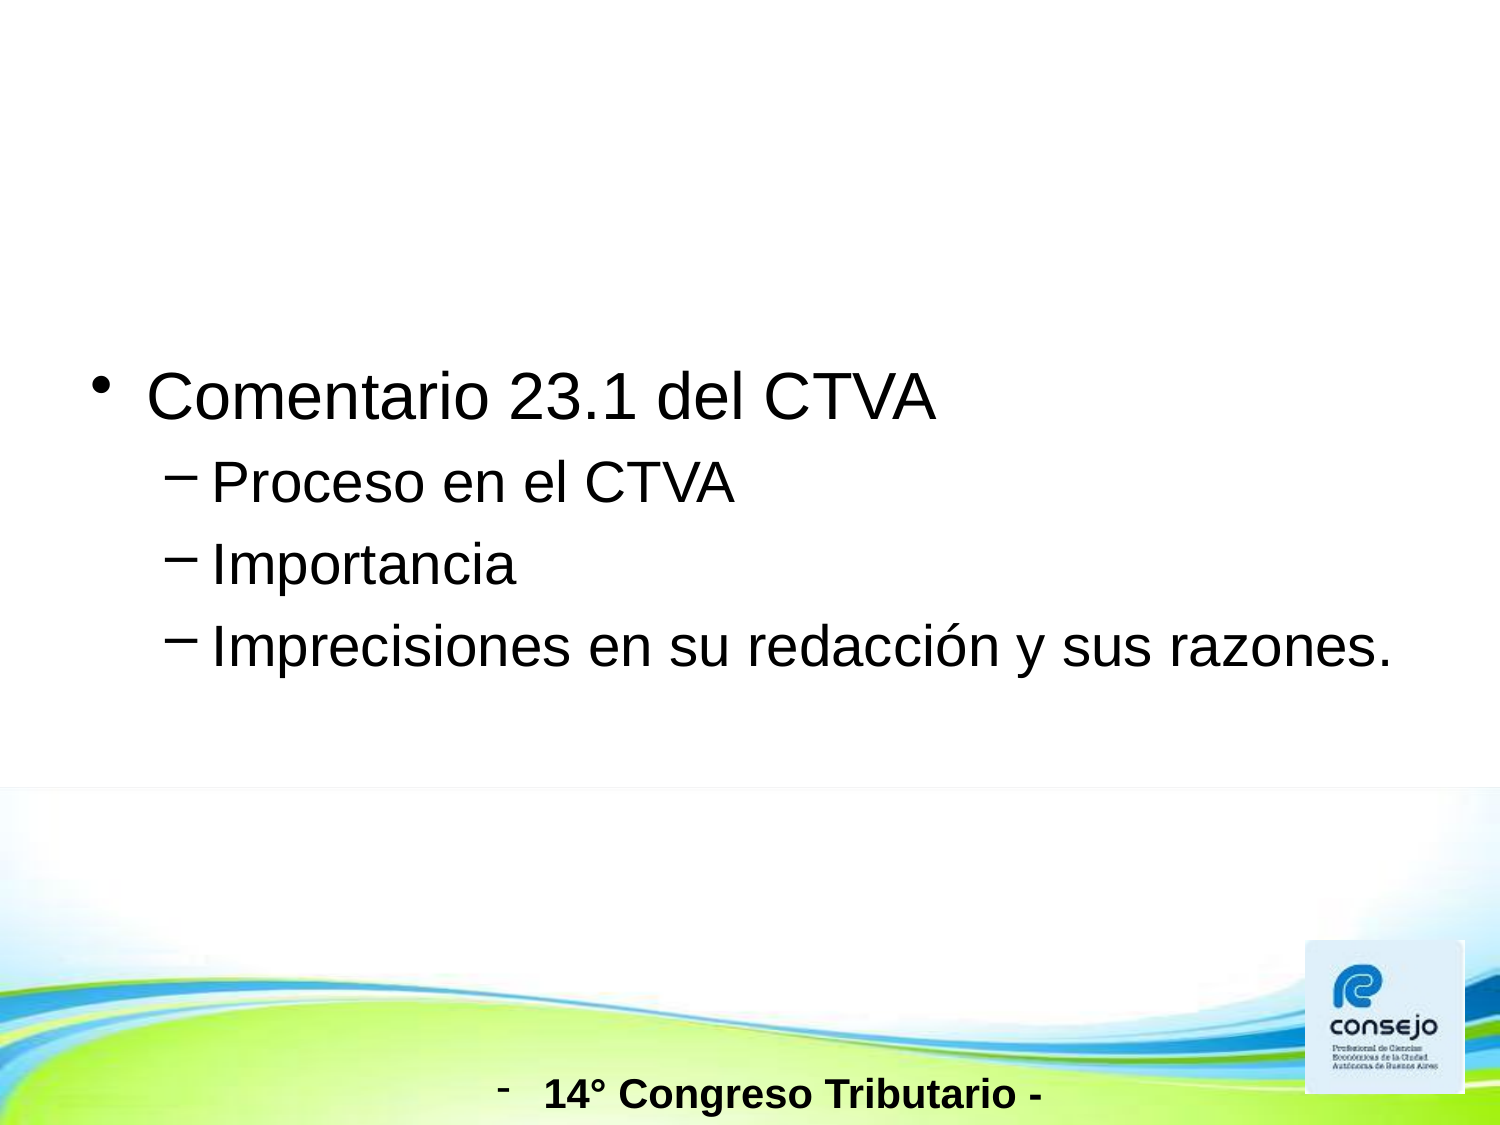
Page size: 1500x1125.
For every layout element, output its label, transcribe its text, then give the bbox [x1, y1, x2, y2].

picture [0, 786, 1500, 1125]
list Comentario 23.1 del CTVA Proceso en el CTVA Importancia Imprecisiones en su redacción y sus razones. [74, 345, 1424, 785]
